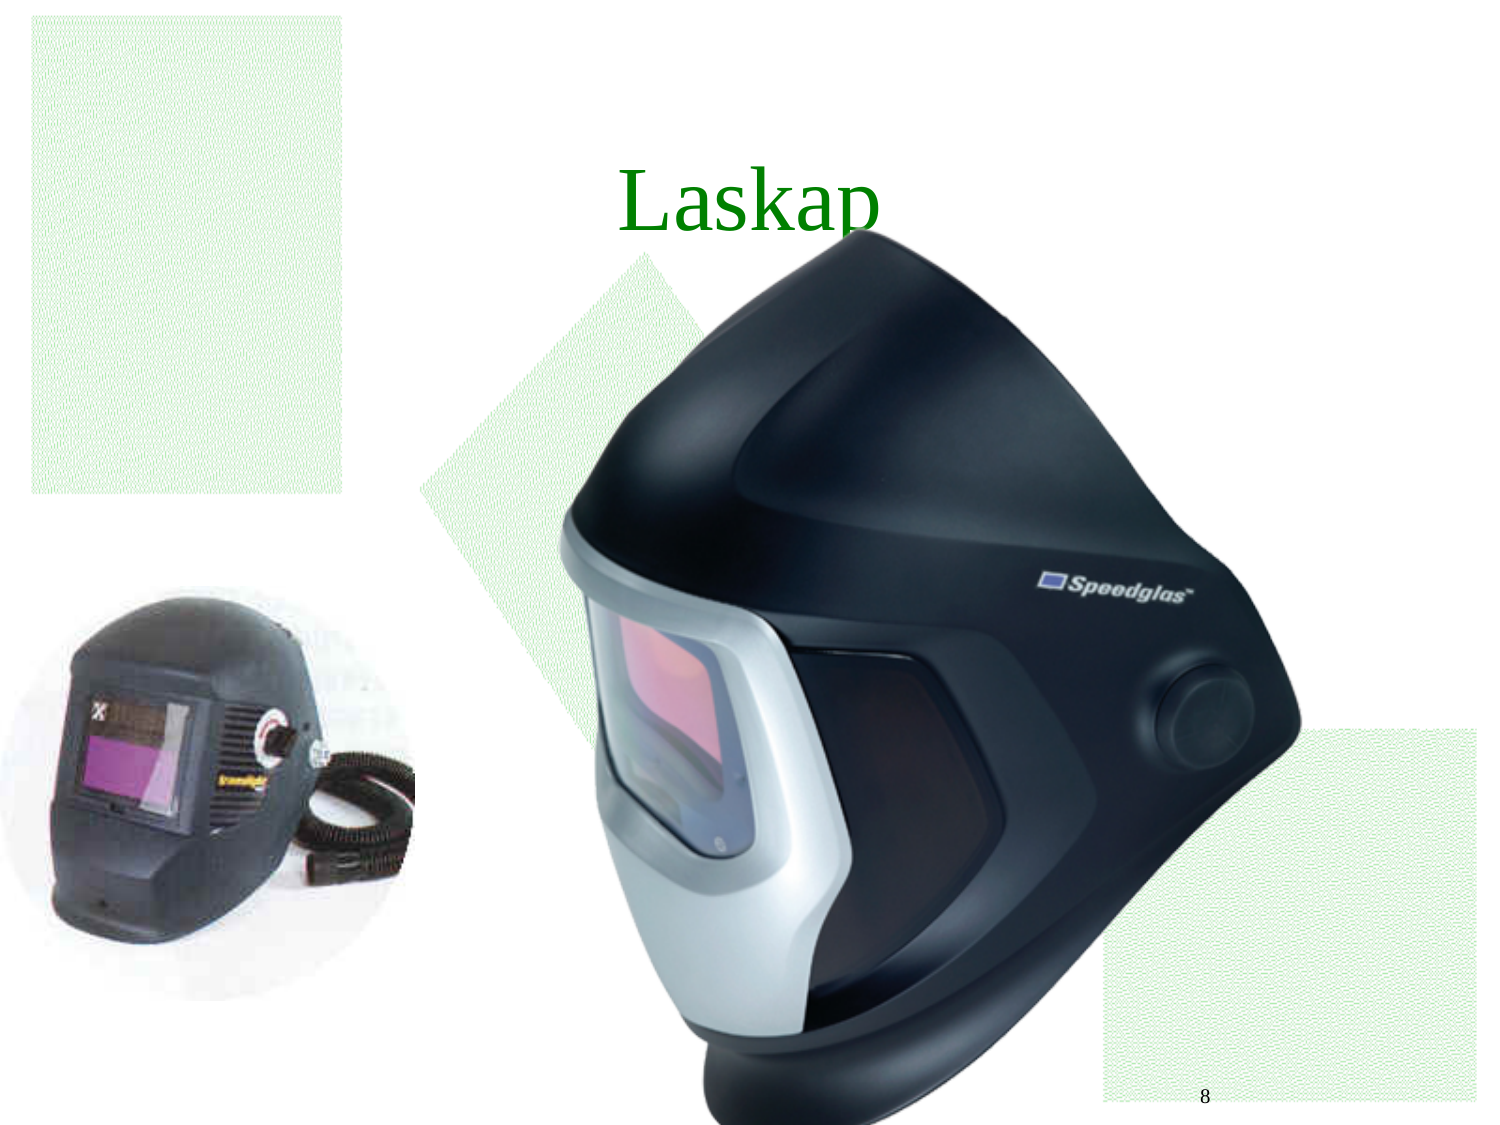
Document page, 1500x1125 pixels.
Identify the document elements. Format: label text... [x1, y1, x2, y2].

picture [0, 0, 1500, 1125]
title Laskap [112, 99, 1388, 288]
